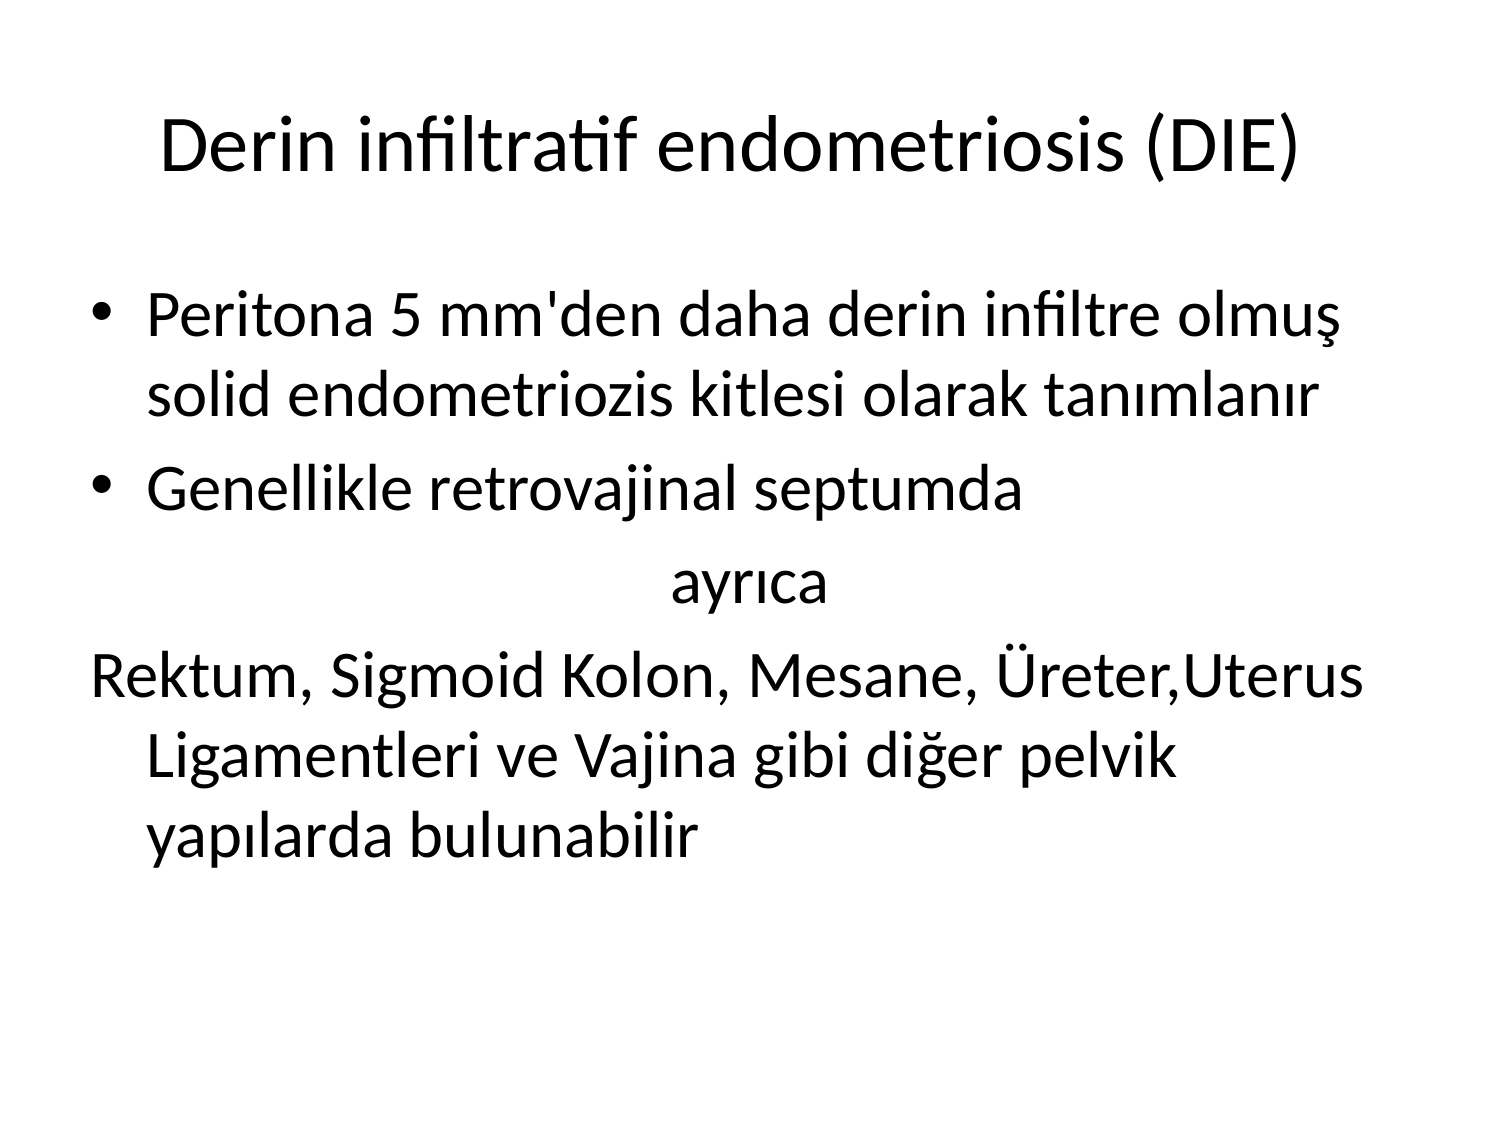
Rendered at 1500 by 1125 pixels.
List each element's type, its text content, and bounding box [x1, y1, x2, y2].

title Derin infiltratif endometriosis (DIE) [75, 45, 1425, 233]
list Peritona 5 mm'den daha derin infiltre olmuş solid endometriozis kitlesi olarak tanımlanır Genellikle retrovajinal septumda ayrıca Rektum, Sigmoid Kolon, Mesane, Üreter,Uterus Ligamentleri ve Vajina gibi diğer pelvik yapılarda bulunabilir [75, 262, 1425, 1005]
